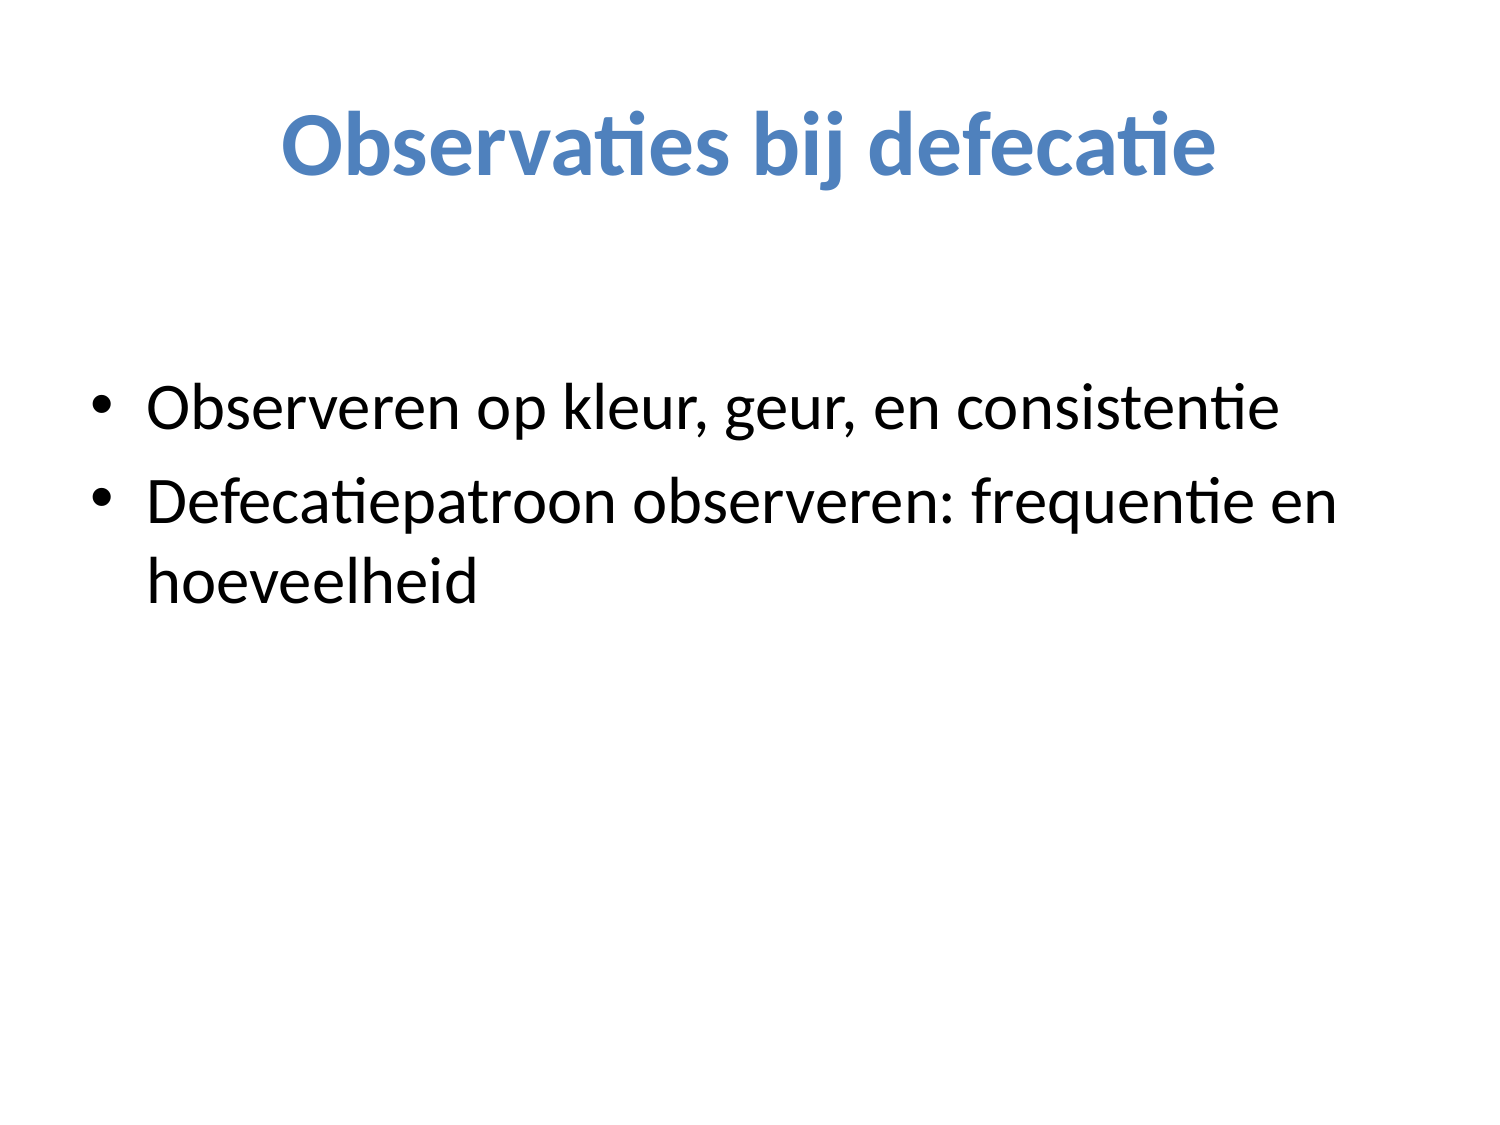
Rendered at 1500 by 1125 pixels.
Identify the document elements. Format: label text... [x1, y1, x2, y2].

list Observeren op kleur, geur, en consistentie Defecatiepatroon observeren: frequentie en hoeveelheid [75, 262, 1425, 1005]
title Observaties bij defecatie [75, 45, 1425, 233]
